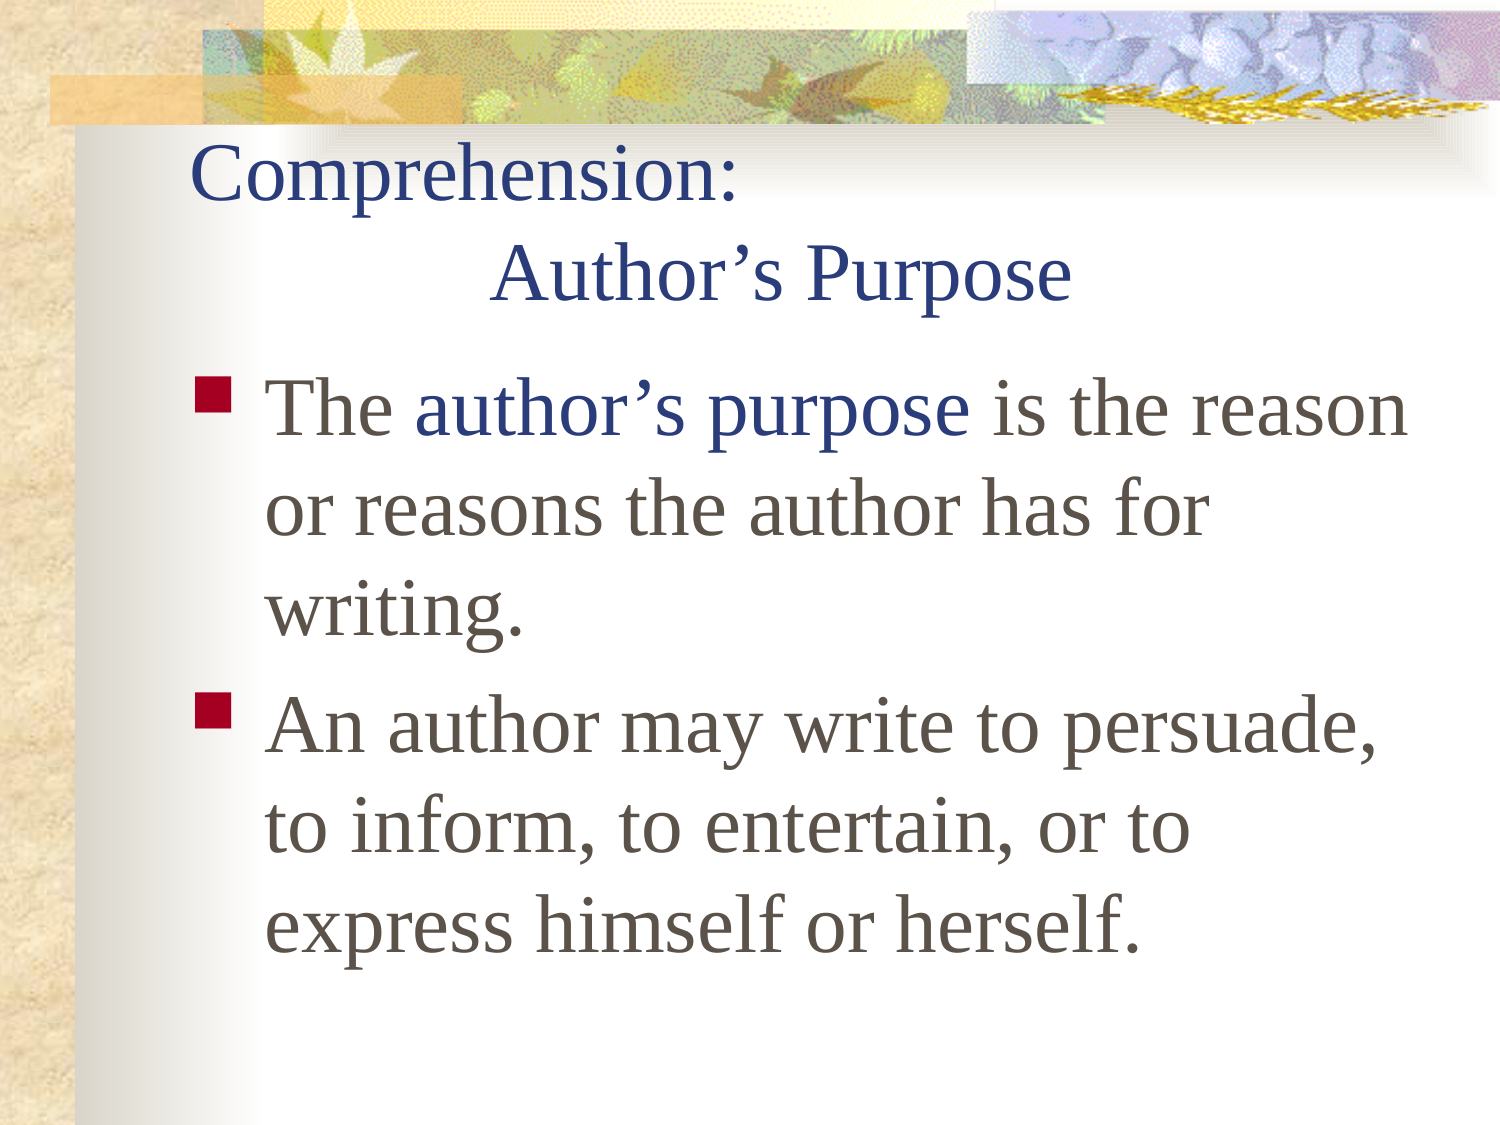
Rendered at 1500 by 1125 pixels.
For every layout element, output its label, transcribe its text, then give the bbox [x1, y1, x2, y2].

picture [0, 0, 1500, 1125]
list The author’s purpose is the reason or reasons the author has for writing. An author may write to persuade, to inform, to entertain, or to express himself or herself. [174, 344, 1451, 1020]
title Comprehension: Author’s Purpose [174, 137, 1451, 326]
